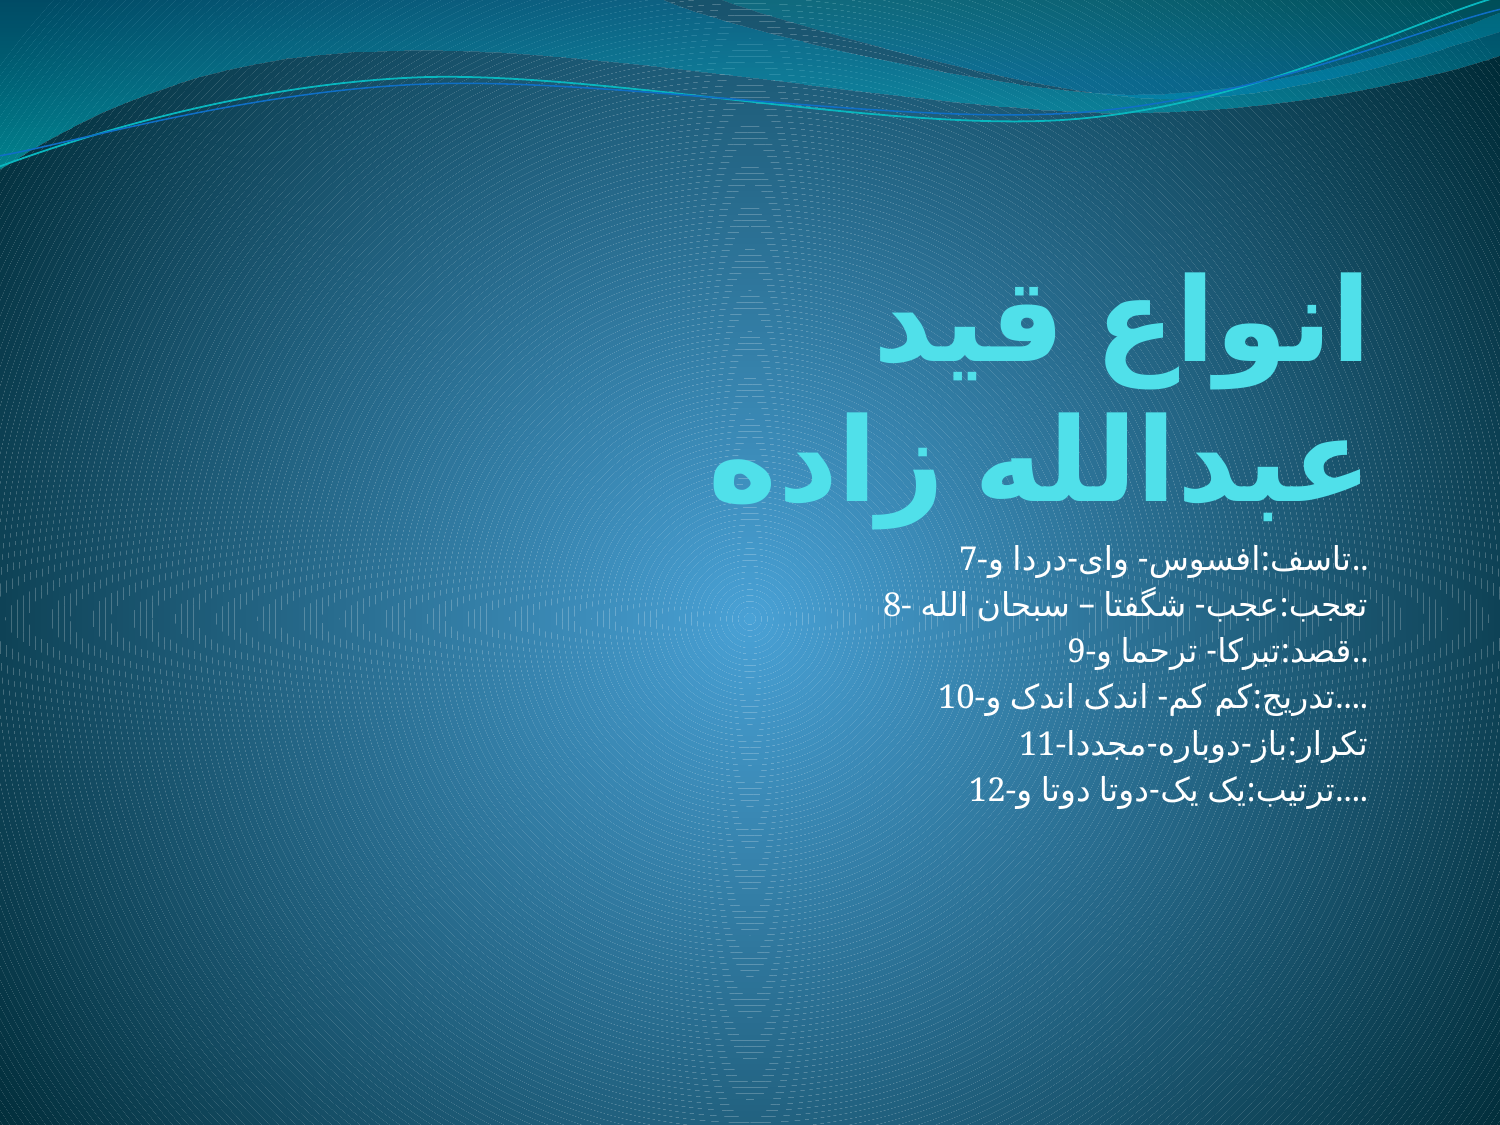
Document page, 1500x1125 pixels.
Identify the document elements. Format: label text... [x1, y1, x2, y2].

subtitle 7-تاسف:افسوس- وای-دردا و.. 8- تعجب:عجب- شگفتا – سبحان الله 9-قصد:تبرکا- ترحما و.. 10-تدریج:کم کم- اندک اندک و.... 11-تکرار:باز-دوباره-مجددا 12-ترتیب:یک یک-دوتا دوتا و.... [87, 529, 1376, 818]
title انواع قید عبدالله زاده [87, 224, 1376, 525]
